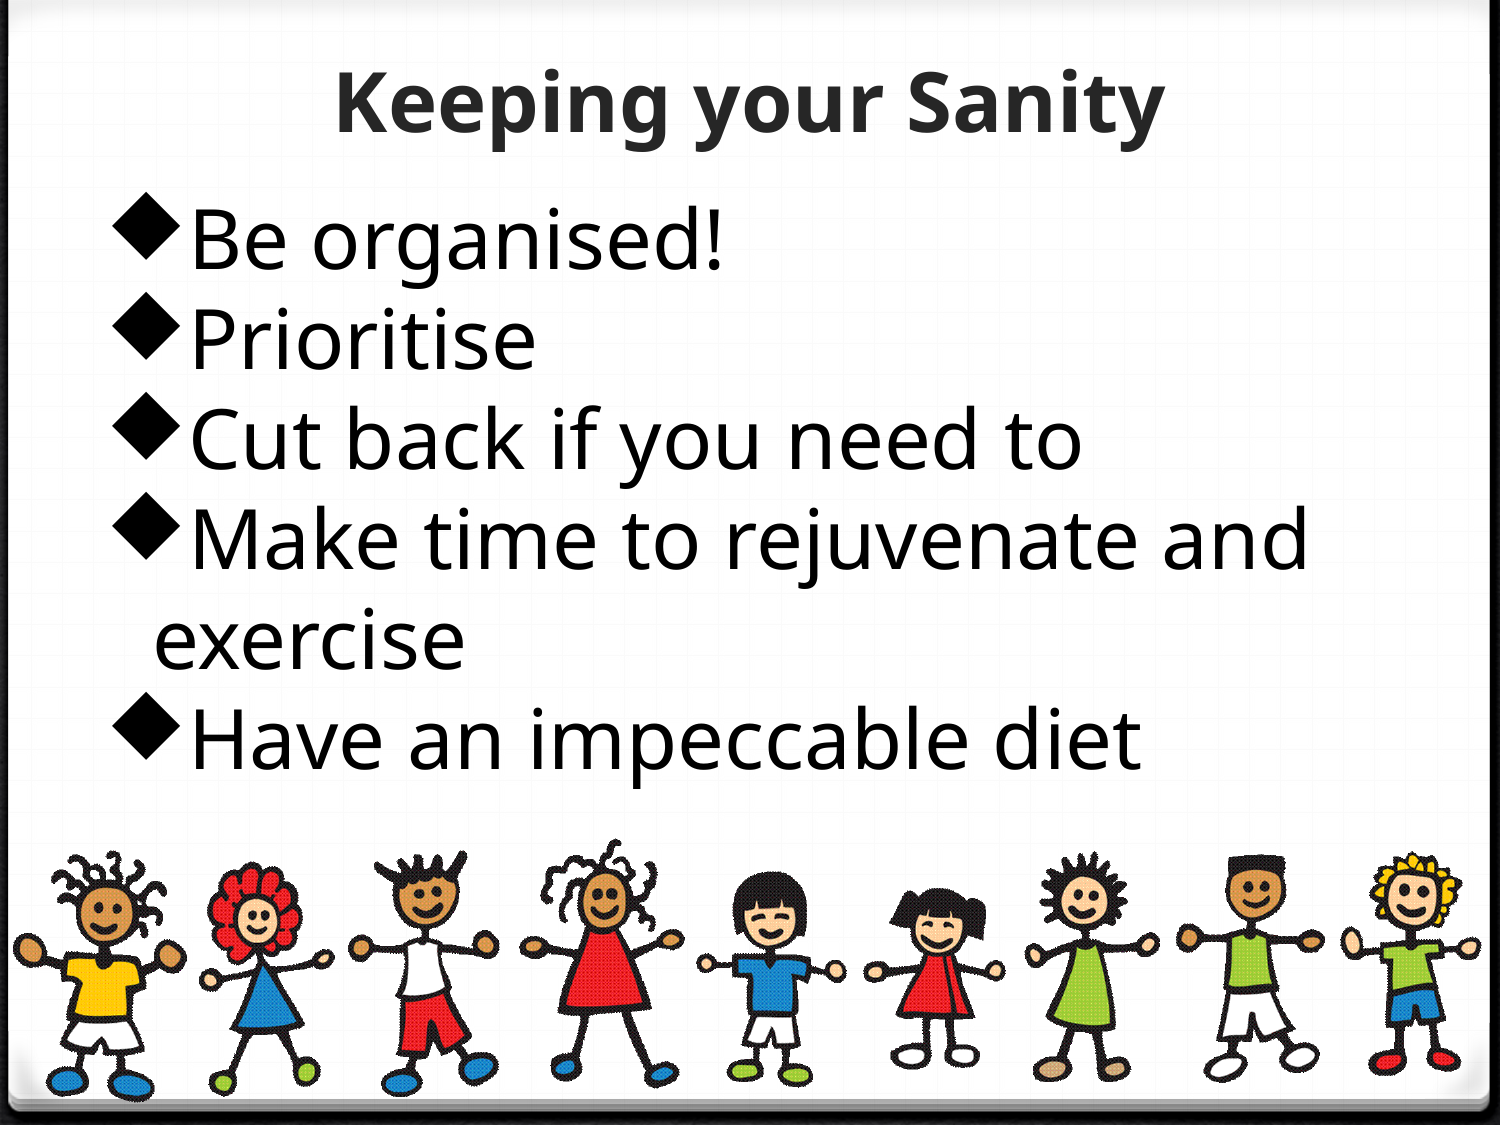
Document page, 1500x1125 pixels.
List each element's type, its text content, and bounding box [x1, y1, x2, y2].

picture [0, 0, 1500, 1125]
title Keeping your Sanity [90, 20, 1410, 179]
text_box Be organised! Prioritise Cut back if you need to Make time to rejuvenate and exercise Have an impeccable diet [90, 179, 1448, 828]
